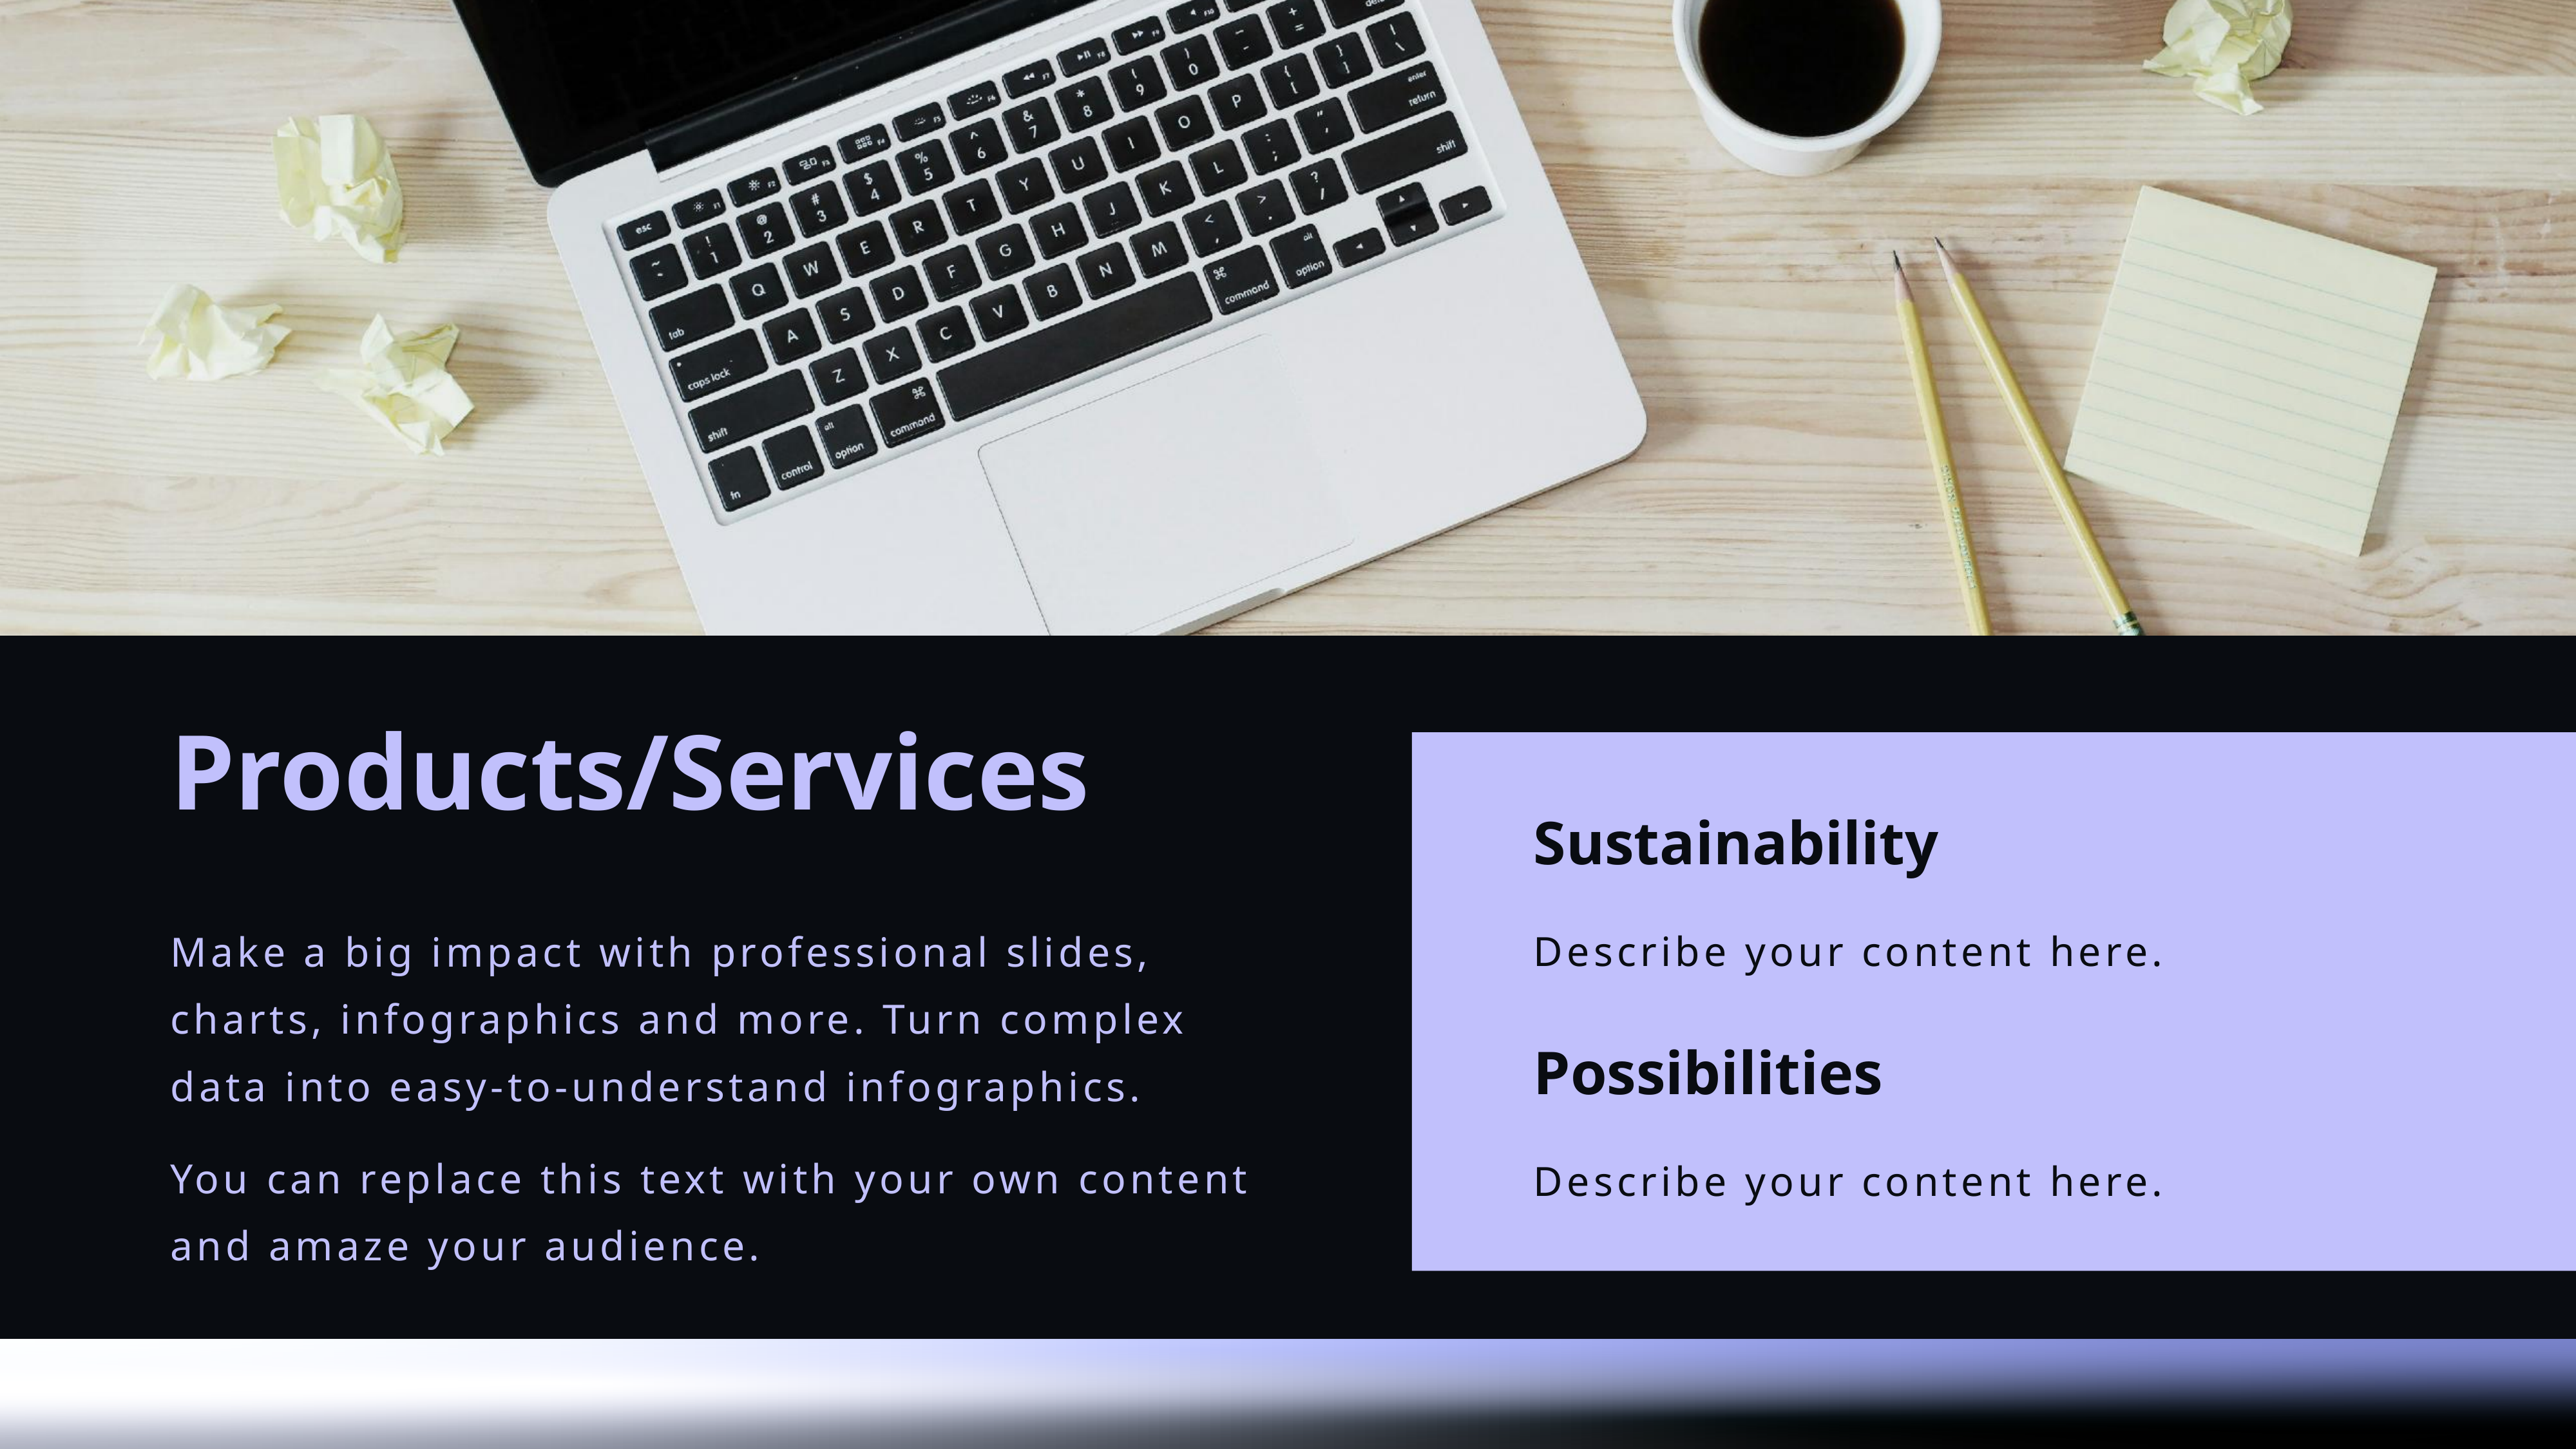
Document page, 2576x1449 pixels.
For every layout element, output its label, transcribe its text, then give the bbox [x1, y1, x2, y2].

text_box Make a big impact with professional slides, charts, infographics and more. Turn complex data into easy-to-understand infographics. You can replace this text with your own content and amaze your audience. [160, 902, 1228, 1274]
text_box Describe your content here. [1524, 1132, 2281, 1209]
text_box [1411, 732, 2576, 1271]
text_box Possibilities [1524, 1023, 2281, 1111]
picture [0, 0, 2576, 1449]
text_box Products/Services [160, 689, 1228, 835]
text_box Describe your content here. [1524, 902, 2281, 980]
text_box Sustainability [1524, 793, 2281, 882]
